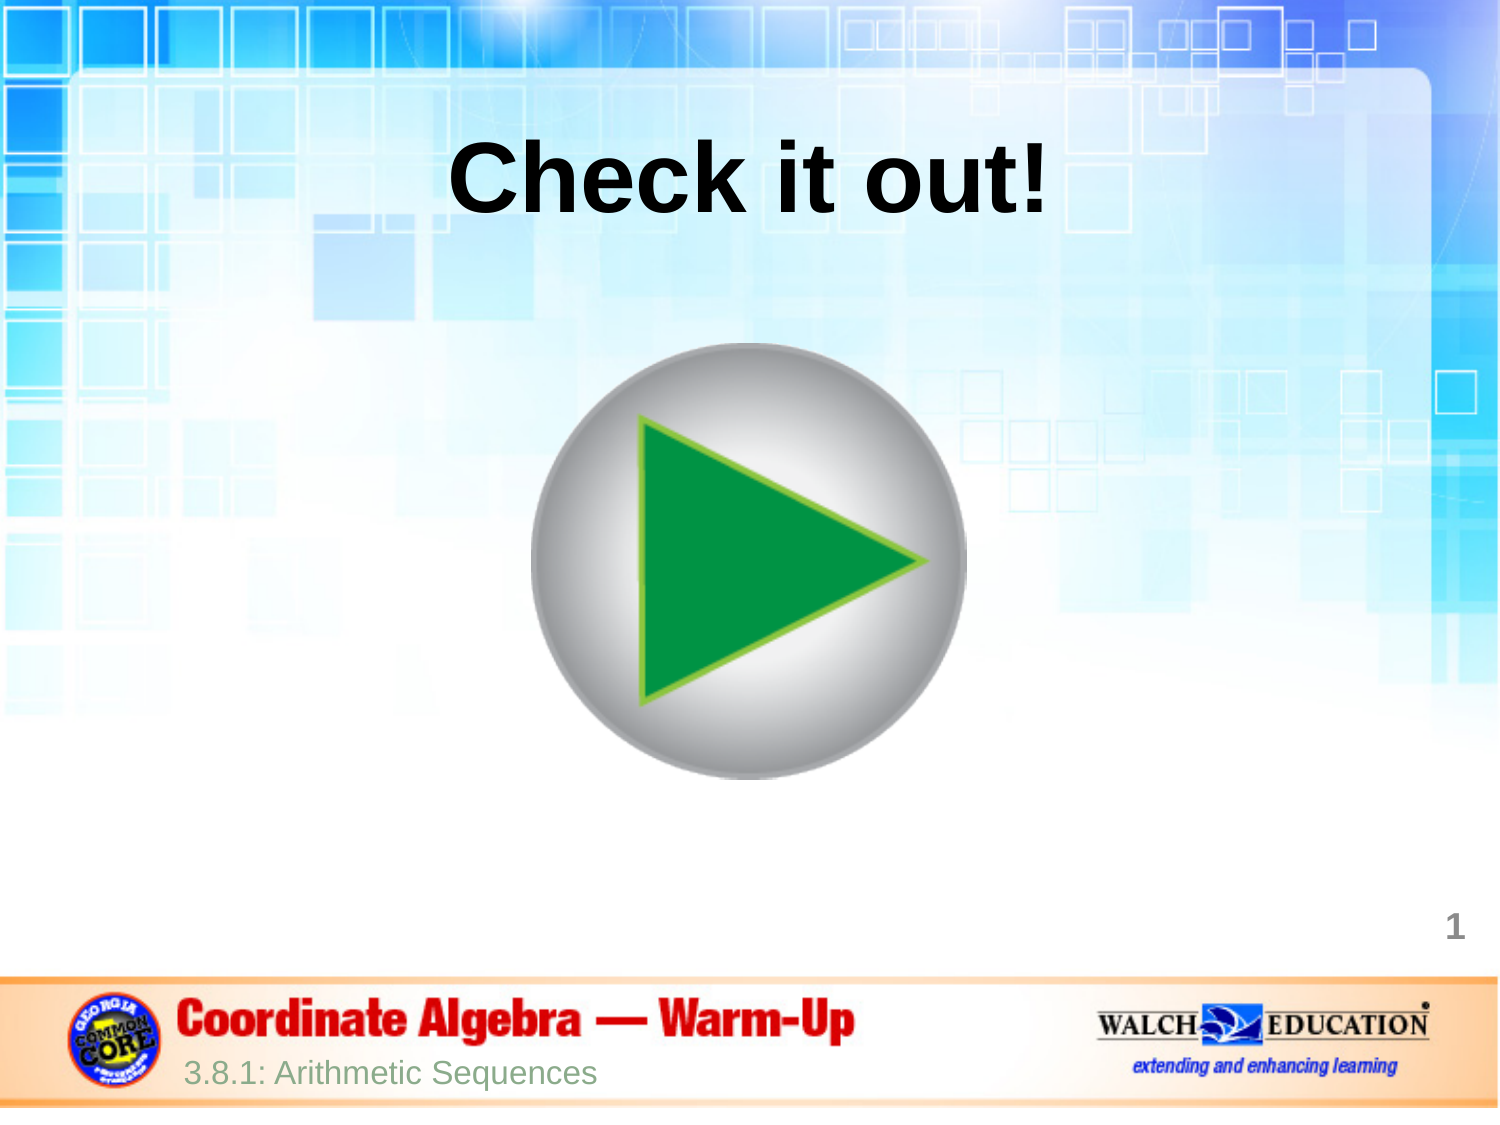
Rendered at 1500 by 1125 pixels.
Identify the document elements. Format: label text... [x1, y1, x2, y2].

slide_number 1 [1361, 901, 1481, 949]
subtitle Check it out! [105, 105, 1394, 925]
picture [0, 0, 1500, 1108]
footer 3.8.1: Arithmetic Sequences [168, 1048, 1067, 1094]
